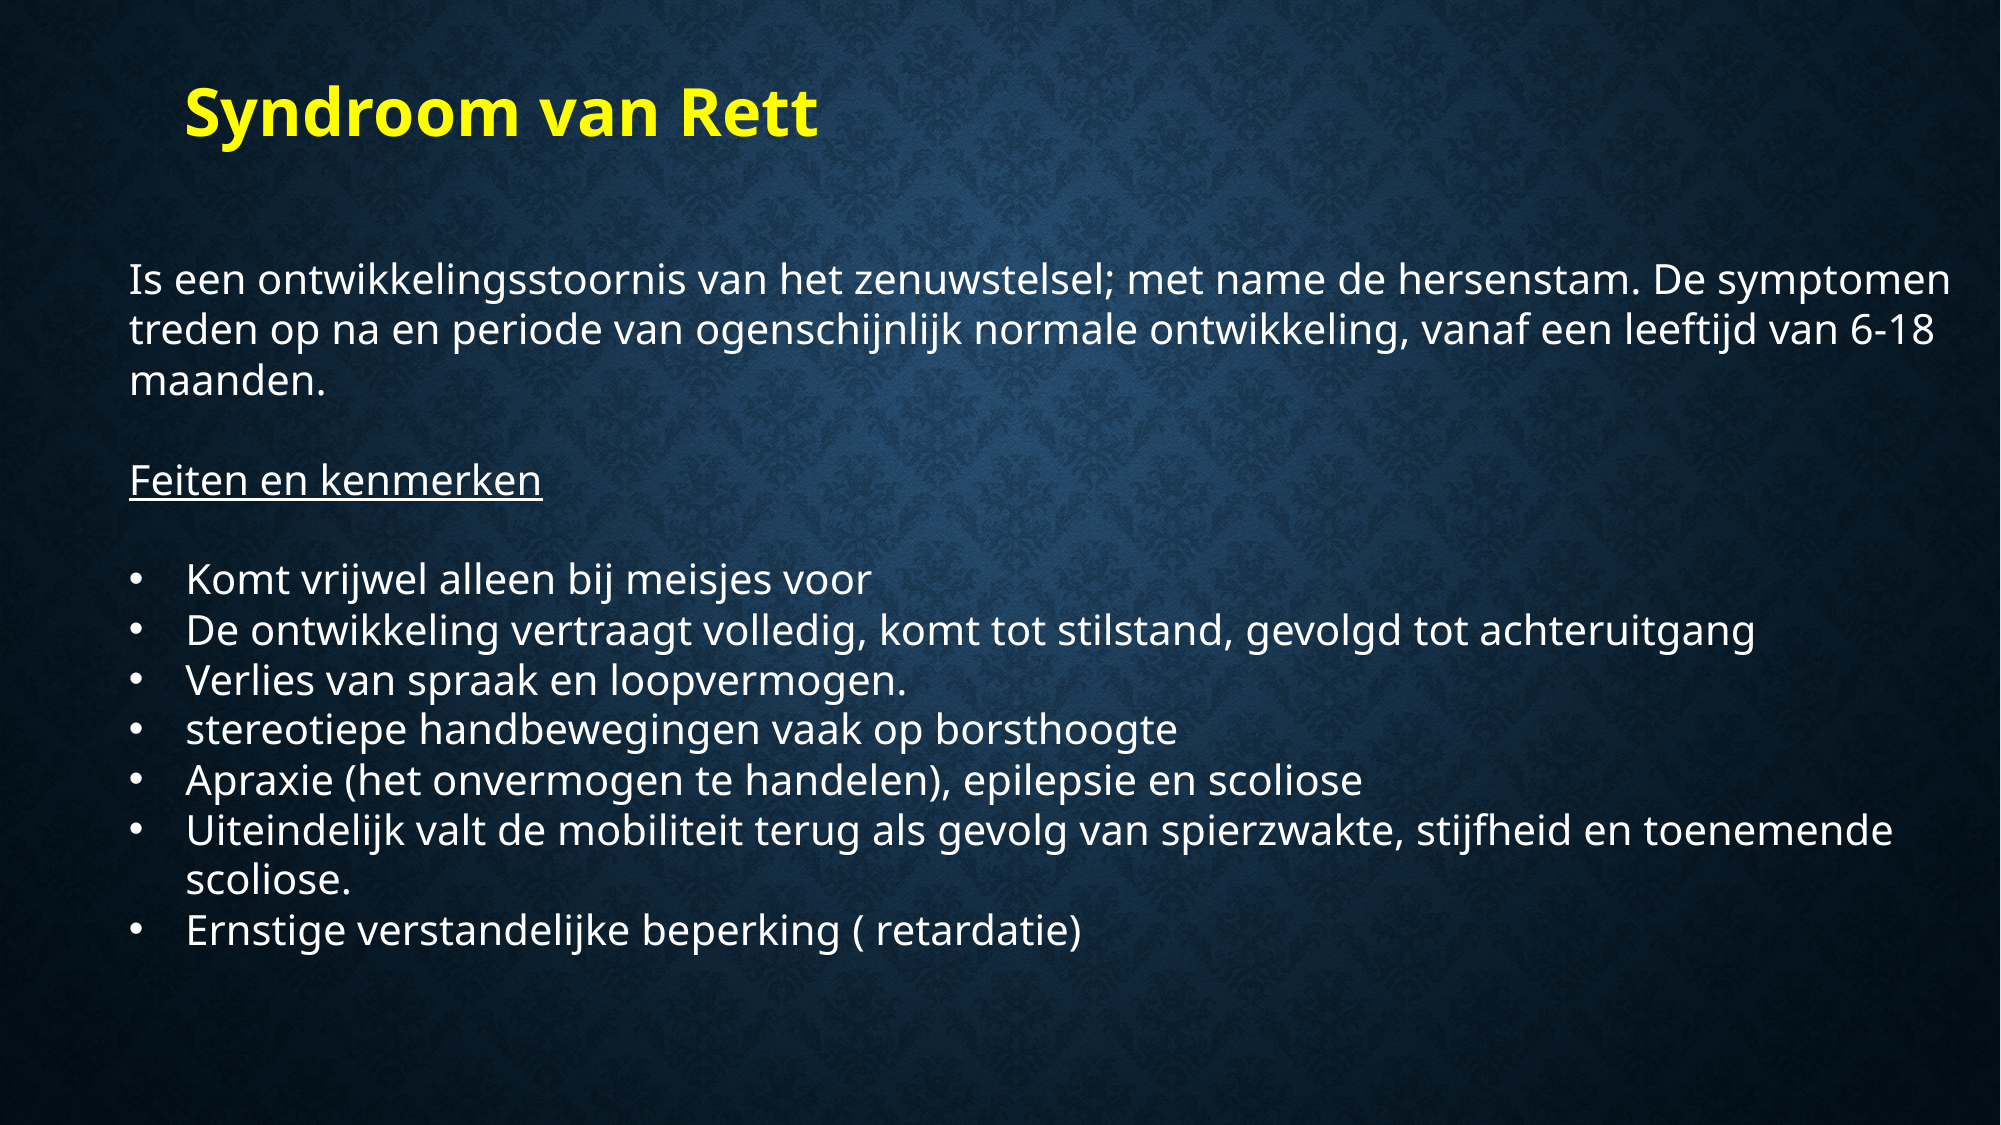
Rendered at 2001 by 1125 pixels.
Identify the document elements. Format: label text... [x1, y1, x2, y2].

text_box Is een ontwikkelingsstoornis van het zenuwstelsel; met name de hersenstam. De symptomen treden op na en periode van ogenschijnlijk normale ontwikkeling, vanaf een leeftijd van 6-18 maanden. Feiten en kenmerken Komt vrijwel alleen bij meisjes voor De ontwikkeling vertraagt volledig, komt tot stilstand, gevolgd tot achteruitgang Verlies van spraak en loopvermogen. stereotiepe handbewegingen vaak op borsthoogte Apraxie (het onvermogen te handelen), epilepsie en scoliose Uiteindelijk valt de mobiliteit terug als gevolg van spierzwakte, stijfheid en toenemende scoliose. Ernstige verstandelijke beperking ( retardatie) [114, 245, 1968, 961]
text_box Syndroom van Rett [169, 62, 1136, 157]
